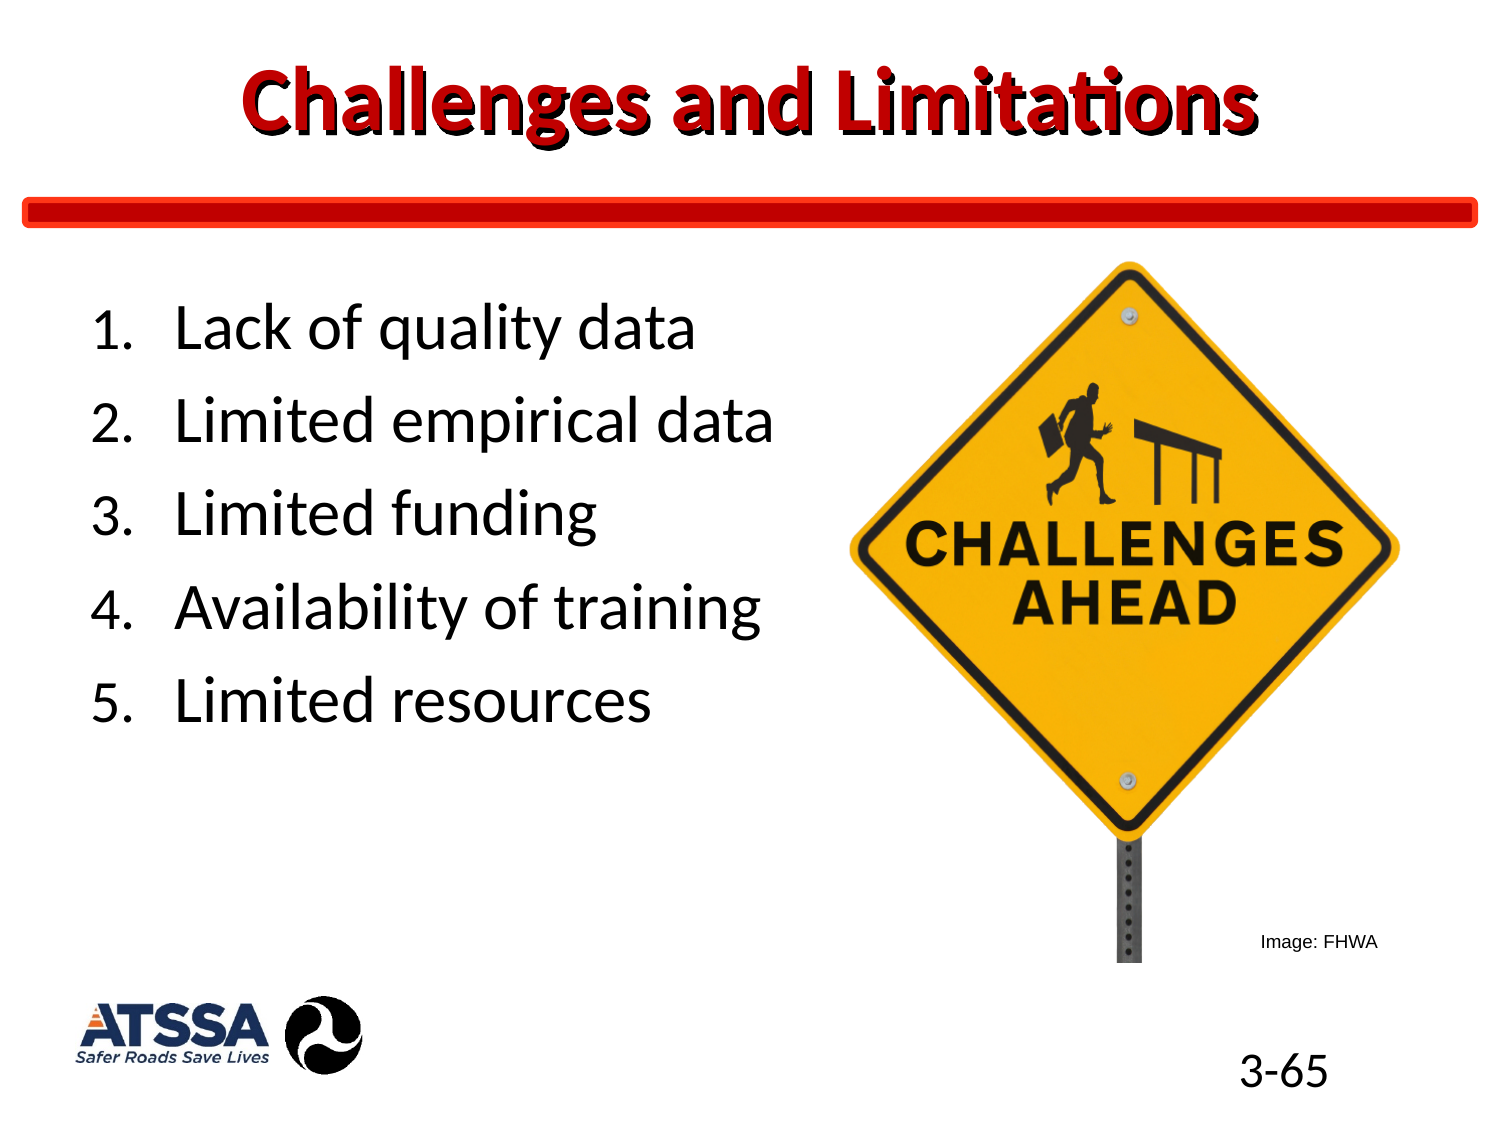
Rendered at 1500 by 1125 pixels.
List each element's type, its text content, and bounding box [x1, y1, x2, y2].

picture [276, 989, 370, 1077]
picture [75, 1003, 269, 1063]
picture [787, 224, 1445, 963]
title Challenges and Limitations [0, 0, 1500, 188]
list Lack of quality data Limited empirical data Limited funding Availability of training Limited resources [74, 274, 1451, 988]
